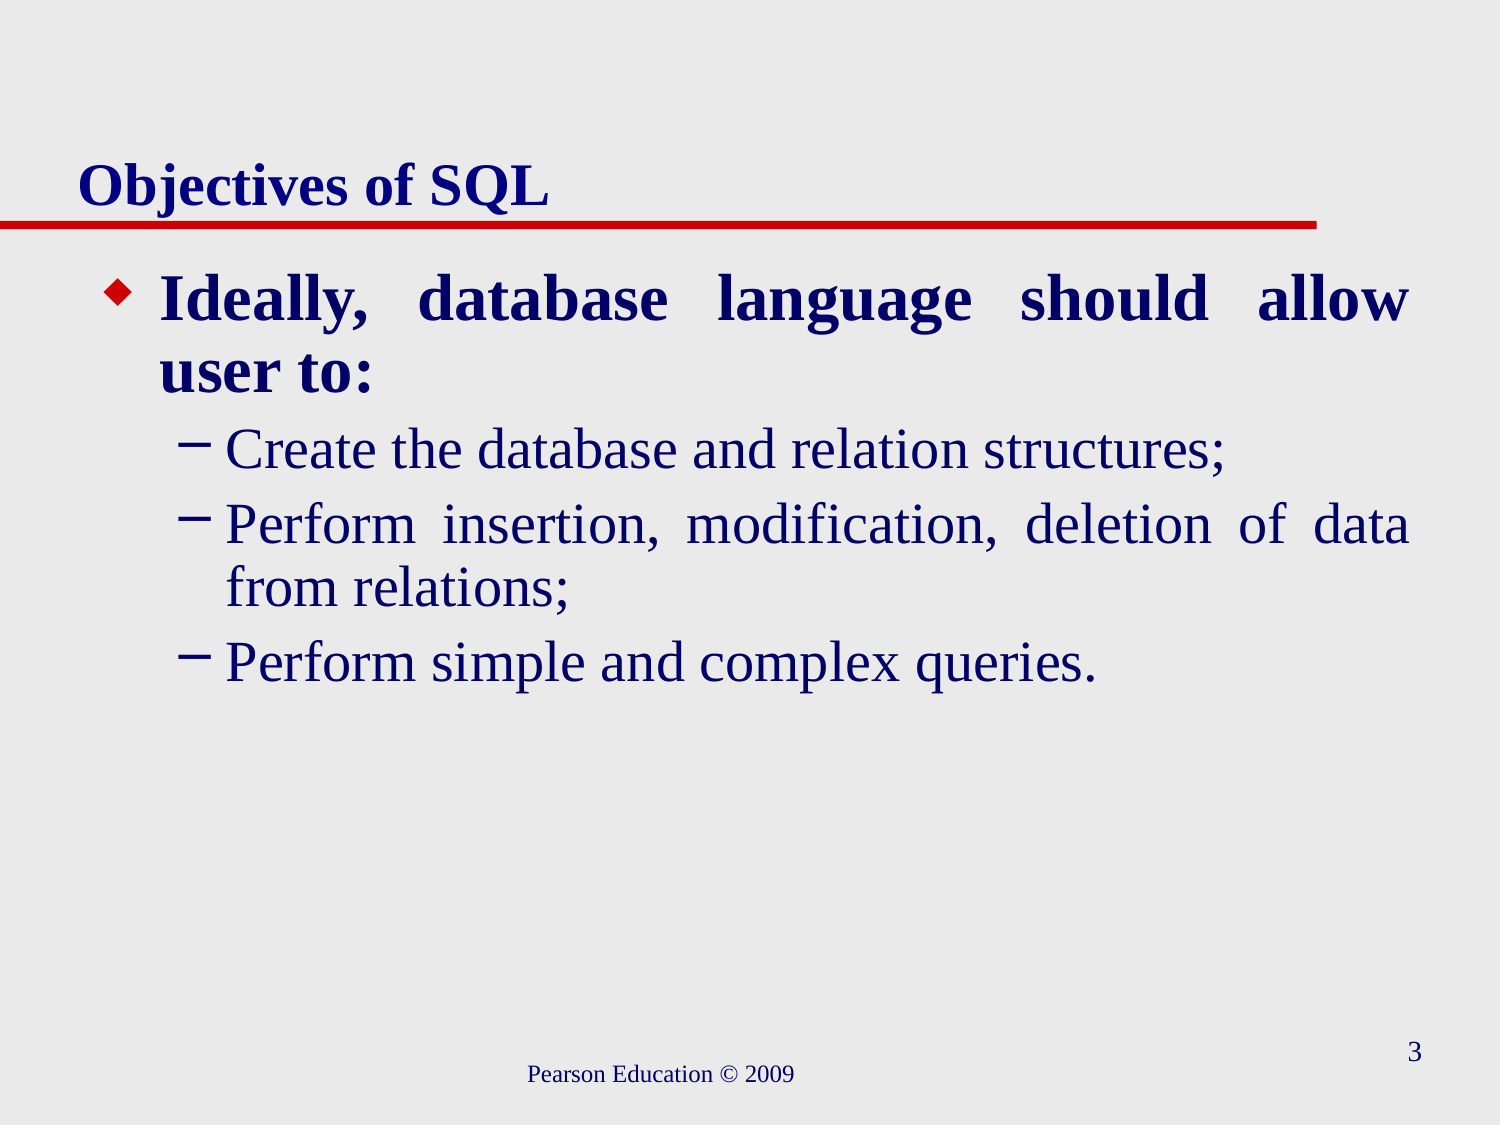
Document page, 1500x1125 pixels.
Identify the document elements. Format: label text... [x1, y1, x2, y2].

list Ideally, database language should allow user to: Create the database and relation structures; Perform insertion, modification, deletion of data from relations; Perform simple and complex queries. [88, 255, 1427, 931]
text_box Pearson Education © 2009 [512, 1050, 1038, 1095]
slide_number 3 [1124, 1012, 1438, 1088]
title Objectives of SQL [62, 43, 1338, 226]
